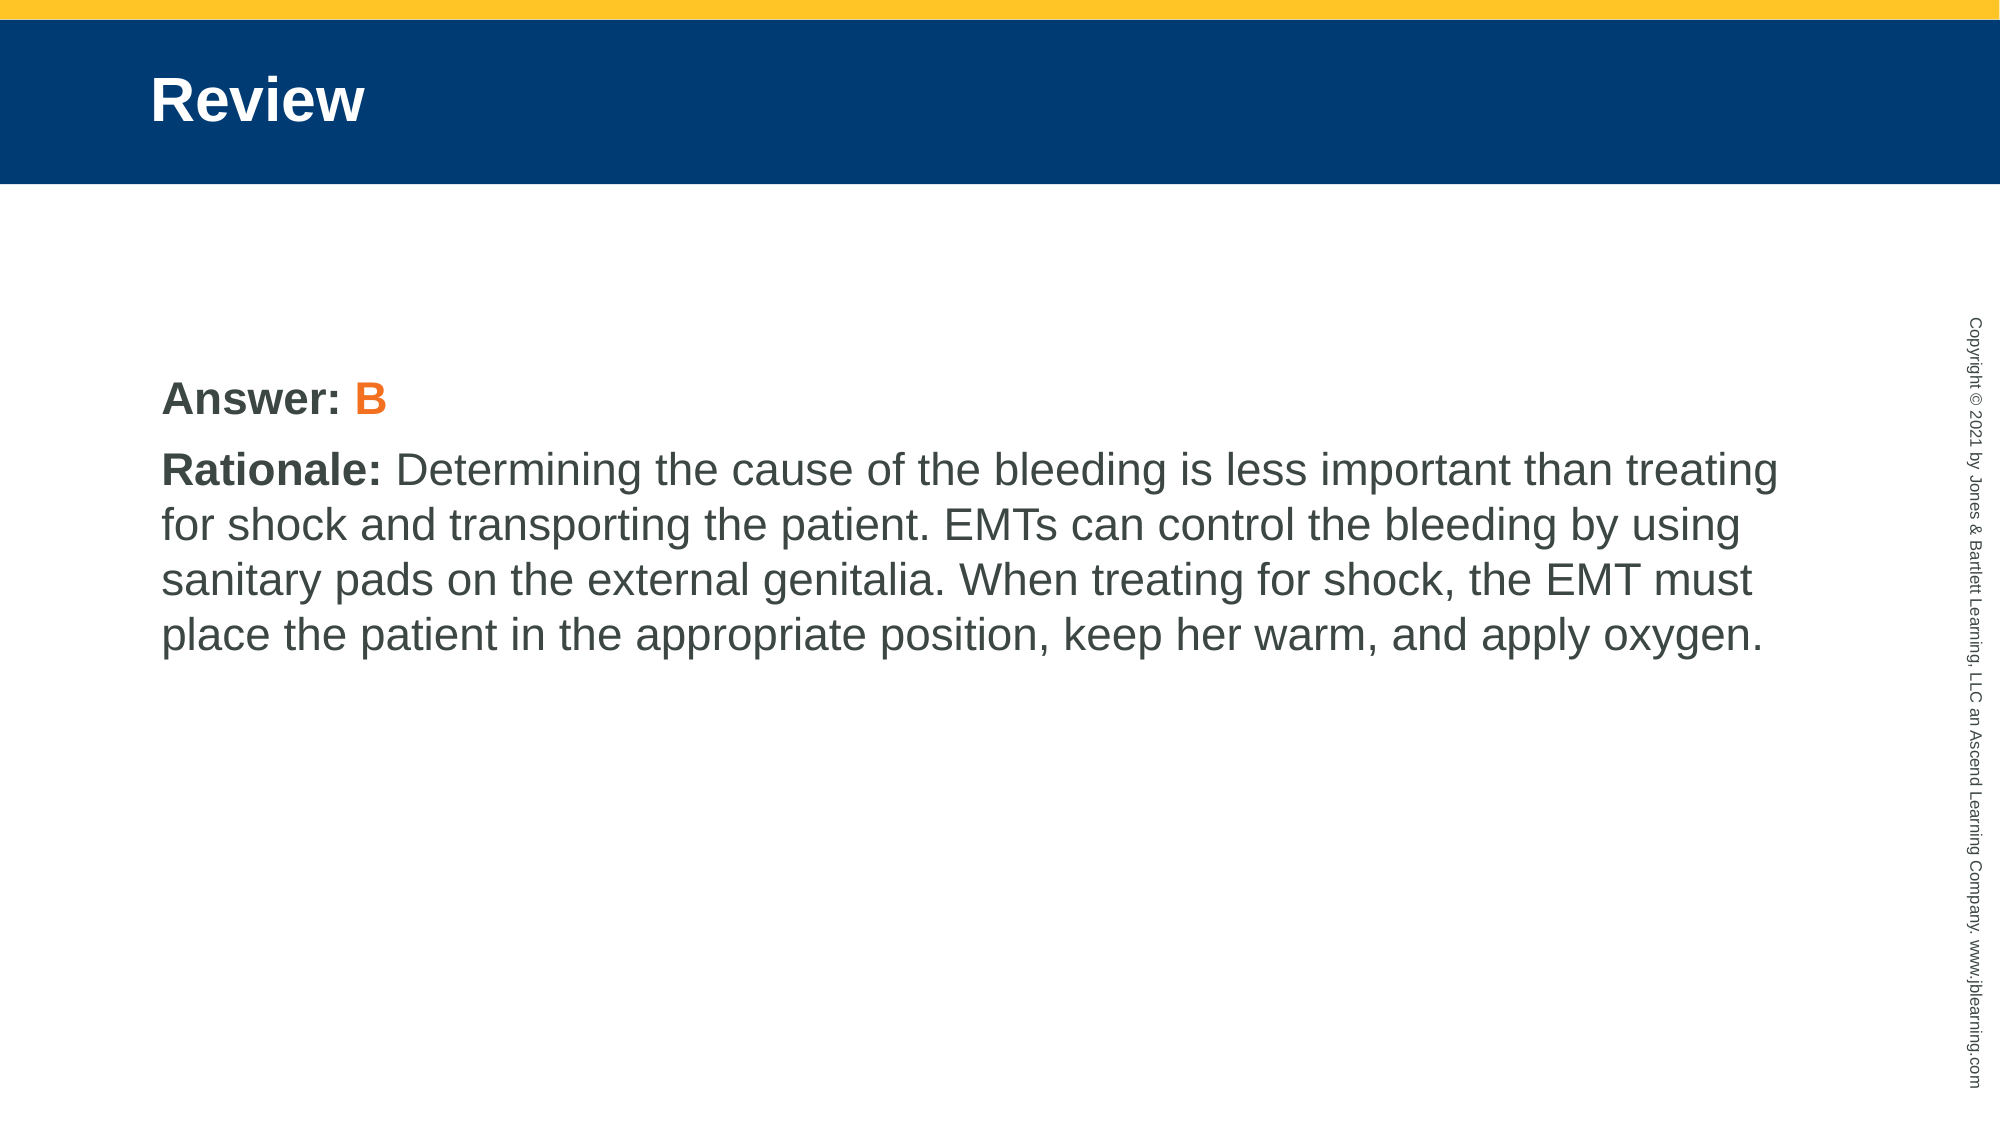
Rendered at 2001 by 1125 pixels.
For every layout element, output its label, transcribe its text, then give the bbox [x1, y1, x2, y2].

list Answer: B Rationale: Determining the cause of the bleeding is less important than treating for shock and transporting the patient. EMTs can control the bleeding by using sanitary pads on the external genitalia. When treating for shock, the EMT must place the patient in the appropriate position, keep her warm, and apply oxygen. [146, 361, 1859, 1016]
title Review [0, 19, 2000, 185]
